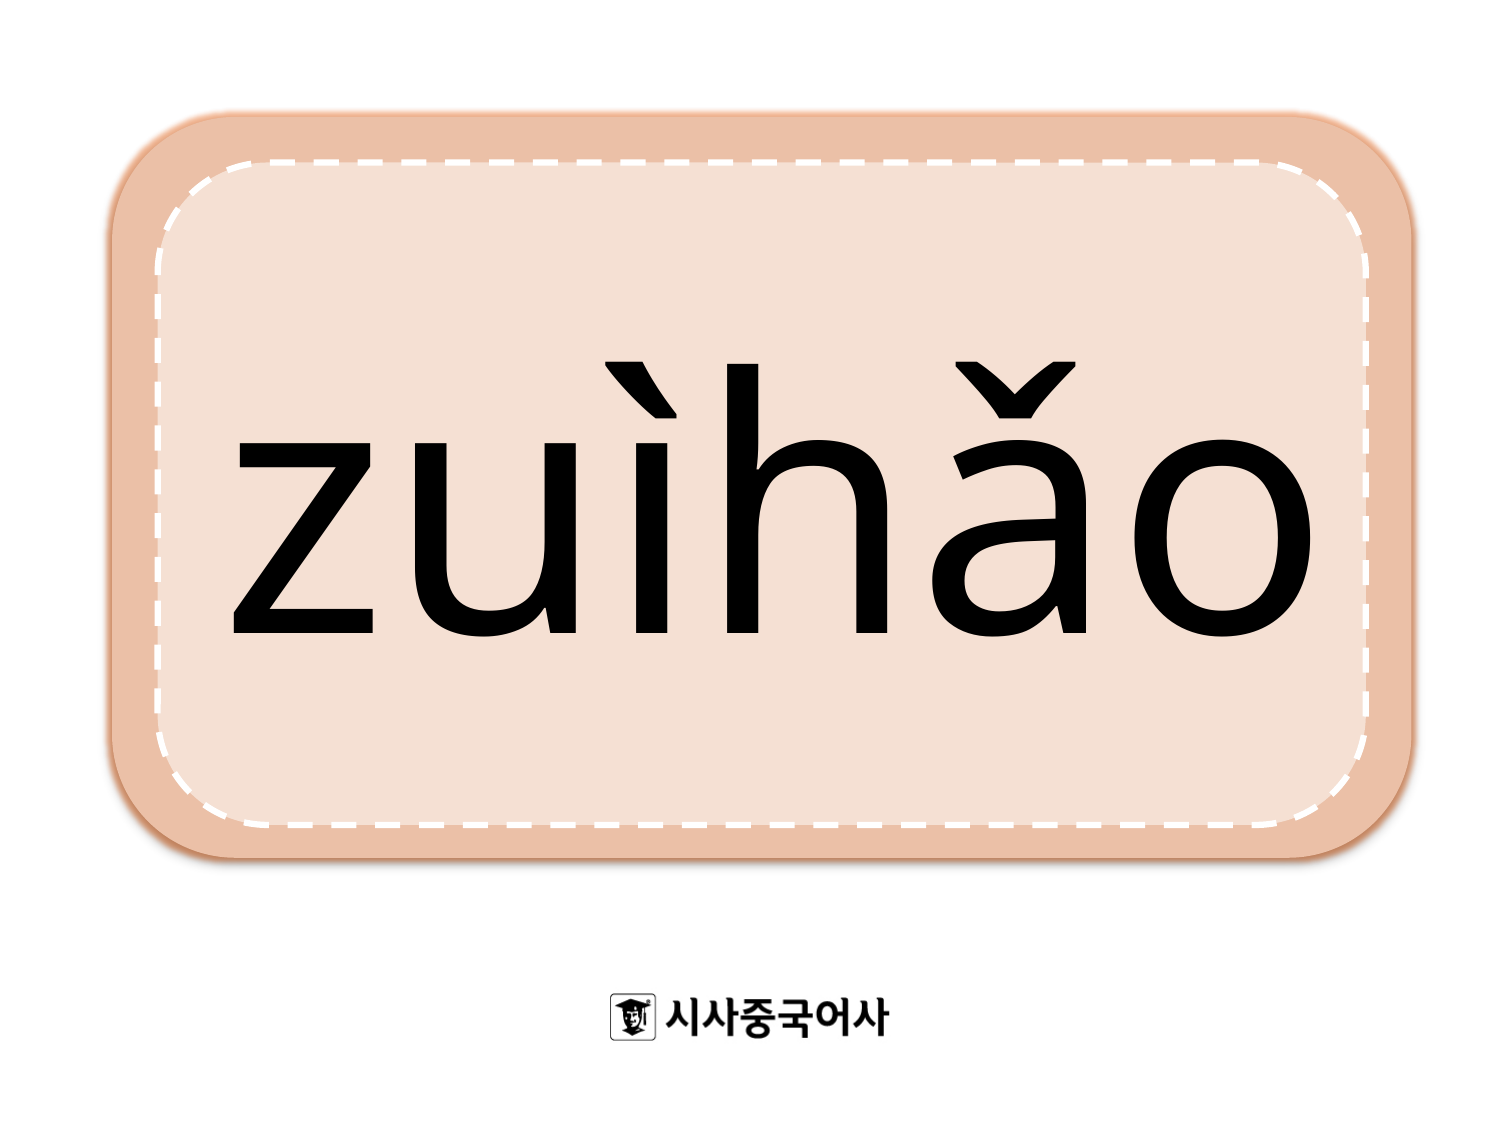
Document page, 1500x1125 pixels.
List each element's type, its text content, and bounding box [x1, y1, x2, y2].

text_box zuìhǎo [171, 160, 1380, 824]
picture [602, 987, 898, 1047]
